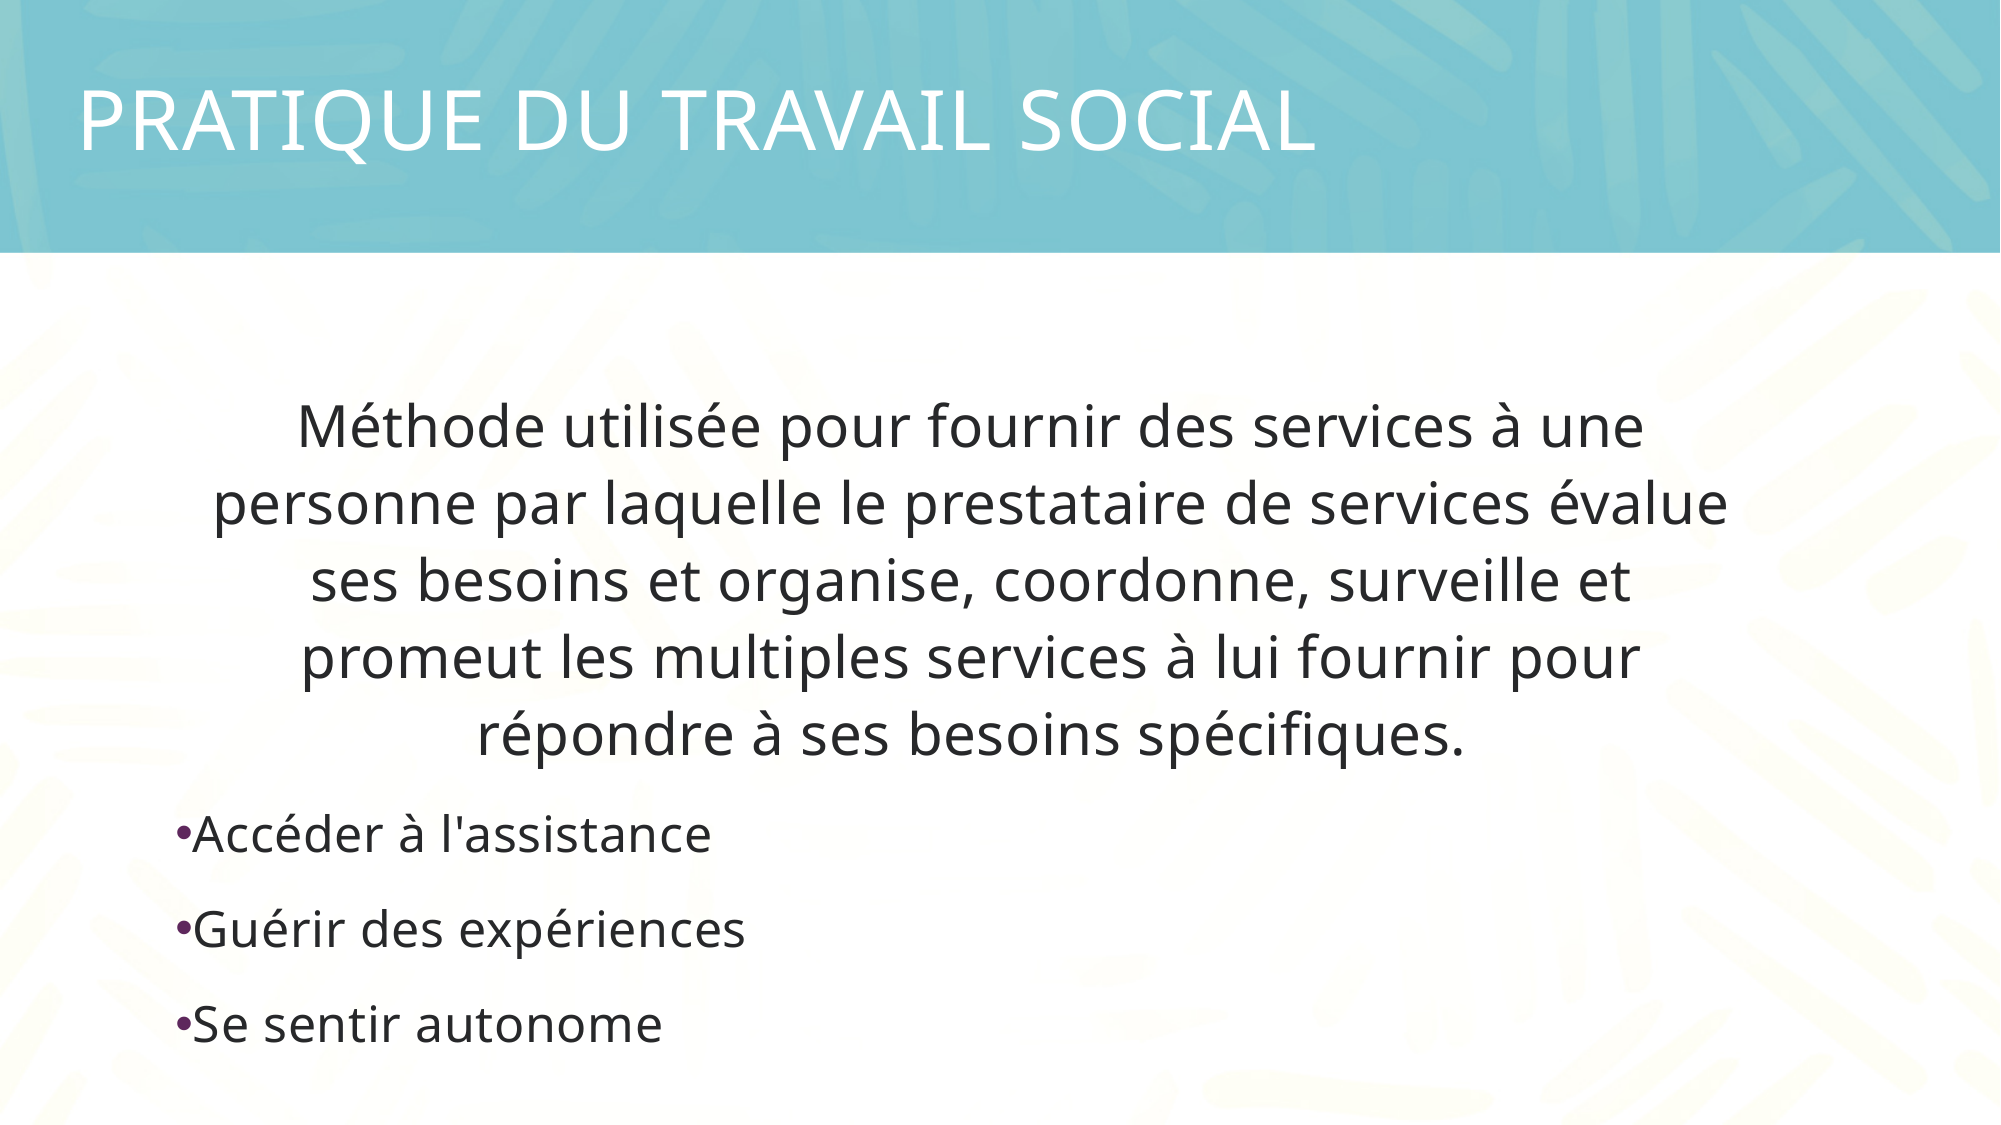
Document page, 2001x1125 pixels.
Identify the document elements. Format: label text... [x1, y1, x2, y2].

title Pratique du travail social [61, 33, 1938, 220]
list Méthode utilisée pour fournir des services à une personne par laquelle le prestataire de services évalue ses besoins et organise, coordonne, surveille et promeut les multiples services à lui fournir pour répondre à ses besoins spécifiques. Accéder à l'assistance Guérir des expériences Se sentir autonome [167, 374, 1763, 1036]
picture [0, 0, 2000, 1125]
